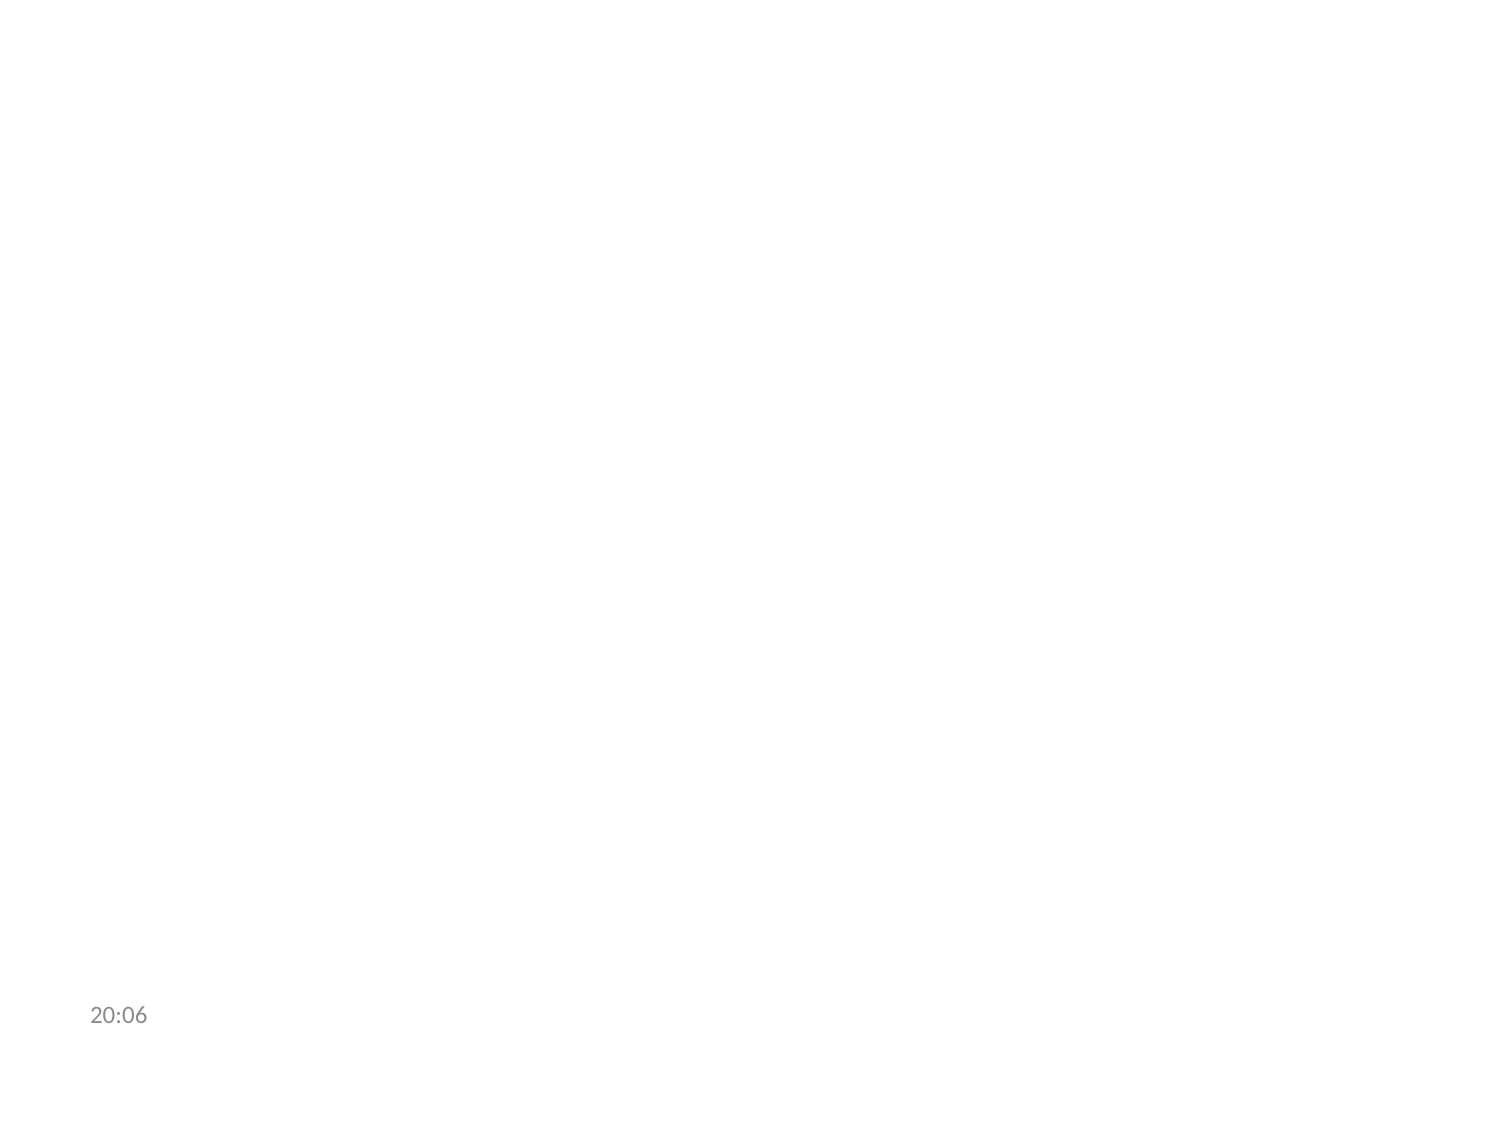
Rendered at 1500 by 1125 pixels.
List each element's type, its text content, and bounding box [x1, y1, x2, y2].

text_box 15:35 [75, 983, 425, 1044]
